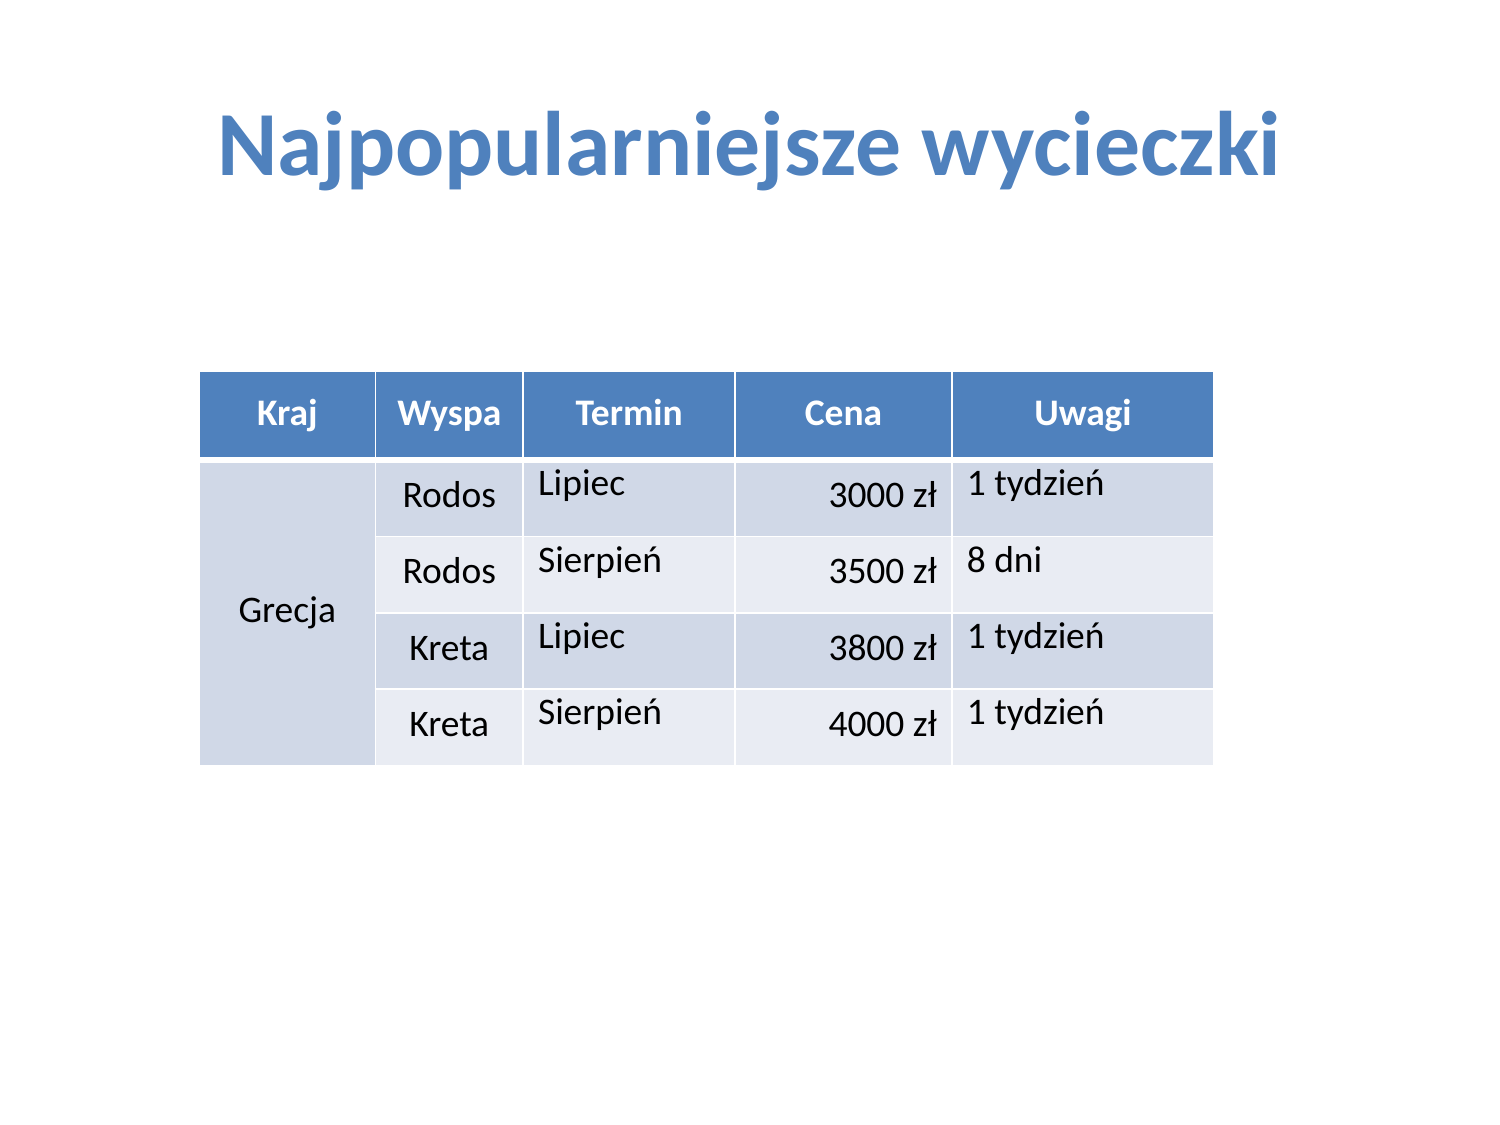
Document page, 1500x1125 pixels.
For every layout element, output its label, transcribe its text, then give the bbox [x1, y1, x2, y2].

table_cell Grecja [200, 463, 375, 765]
table_cell 3800 zł [736, 614, 951, 688]
title Najpopularniejsze wycieczki [75, 45, 1425, 233]
table_cell Kreta [376, 614, 522, 688]
table_cell 1 tydzień [953, 690, 1213, 765]
table_header Termin [524, 372, 734, 457]
table_cell Sierpień [524, 537, 734, 612]
table_header Uwagi [953, 372, 1213, 457]
table_header Kraj [200, 372, 375, 457]
table_cell 1 tydzień [953, 614, 1213, 688]
table_cell Lipiec [524, 614, 734, 688]
table_cell Rodos [376, 463, 522, 536]
table_cell Lipiec [524, 463, 734, 536]
table_cell 8 dni [953, 537, 1213, 612]
table_cell 3000 zł [736, 463, 951, 536]
table_cell Rodos [376, 537, 522, 612]
table_cell 1 tydzień [953, 463, 1213, 536]
table_cell 3500 zł [736, 537, 951, 612]
table_cell Kreta [376, 690, 522, 765]
table_cell 4000 zł [736, 690, 951, 765]
table_header Wyspa [376, 372, 522, 457]
table_header Cena [736, 372, 951, 457]
table_cell Sierpień [524, 690, 734, 765]
